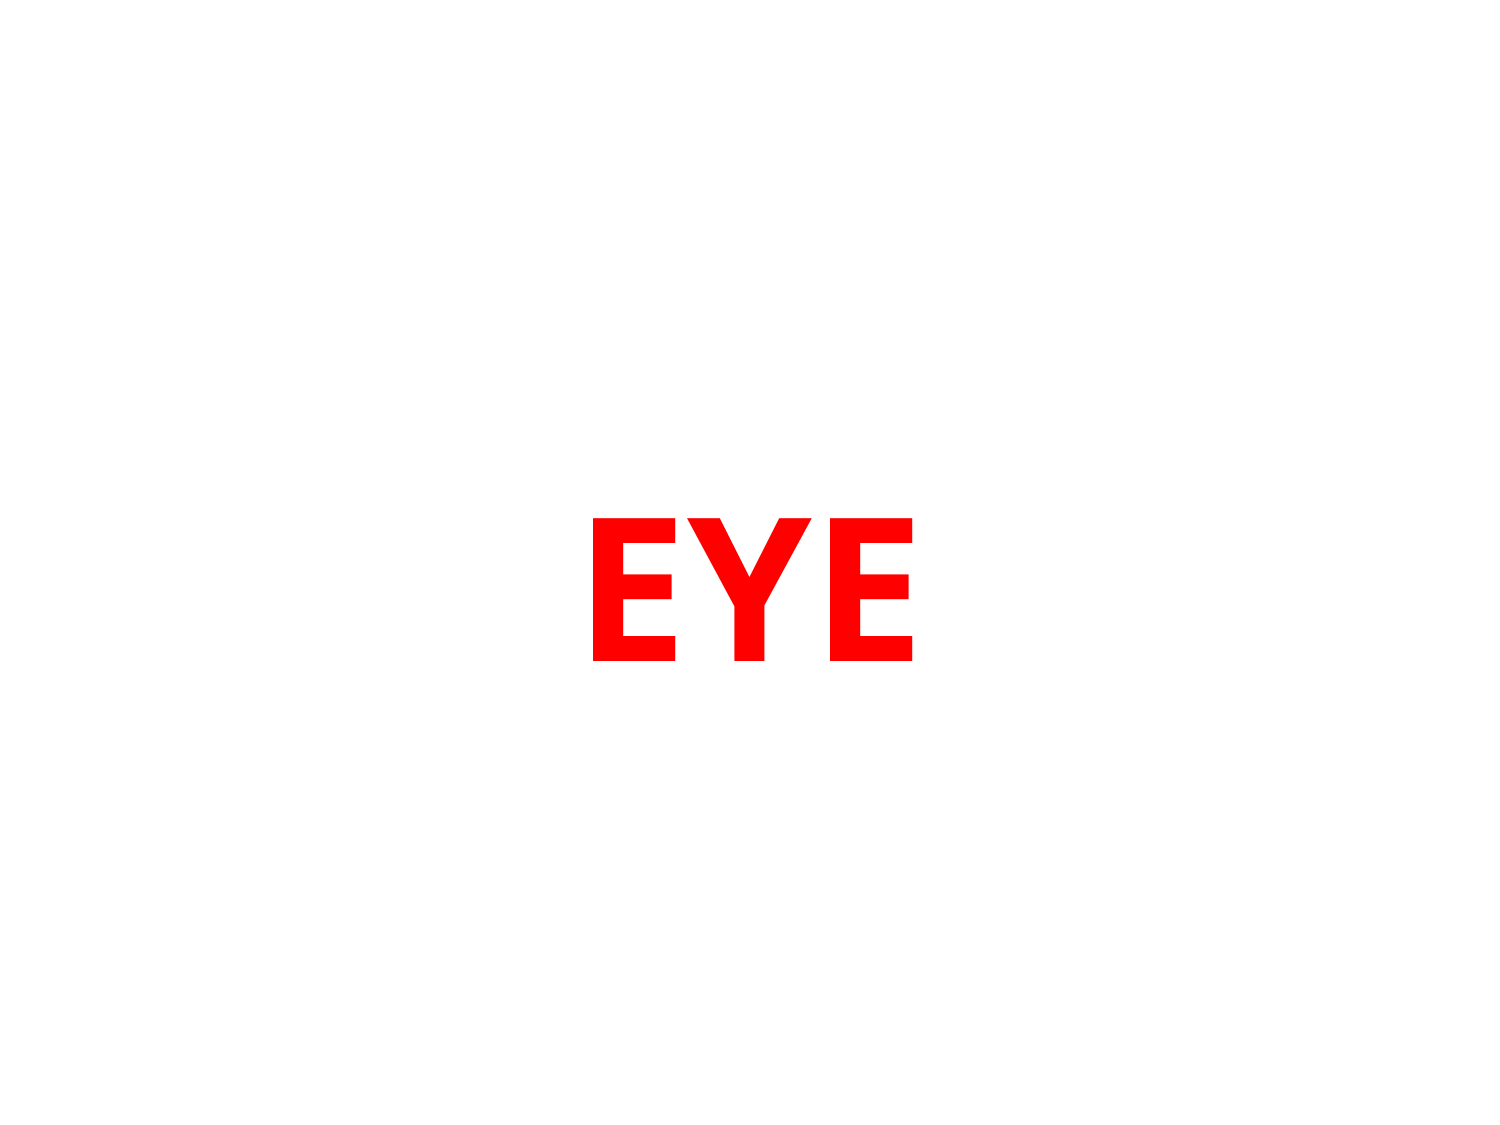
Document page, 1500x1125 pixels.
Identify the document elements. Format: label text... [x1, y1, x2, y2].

title EYE [112, 349, 1388, 813]
